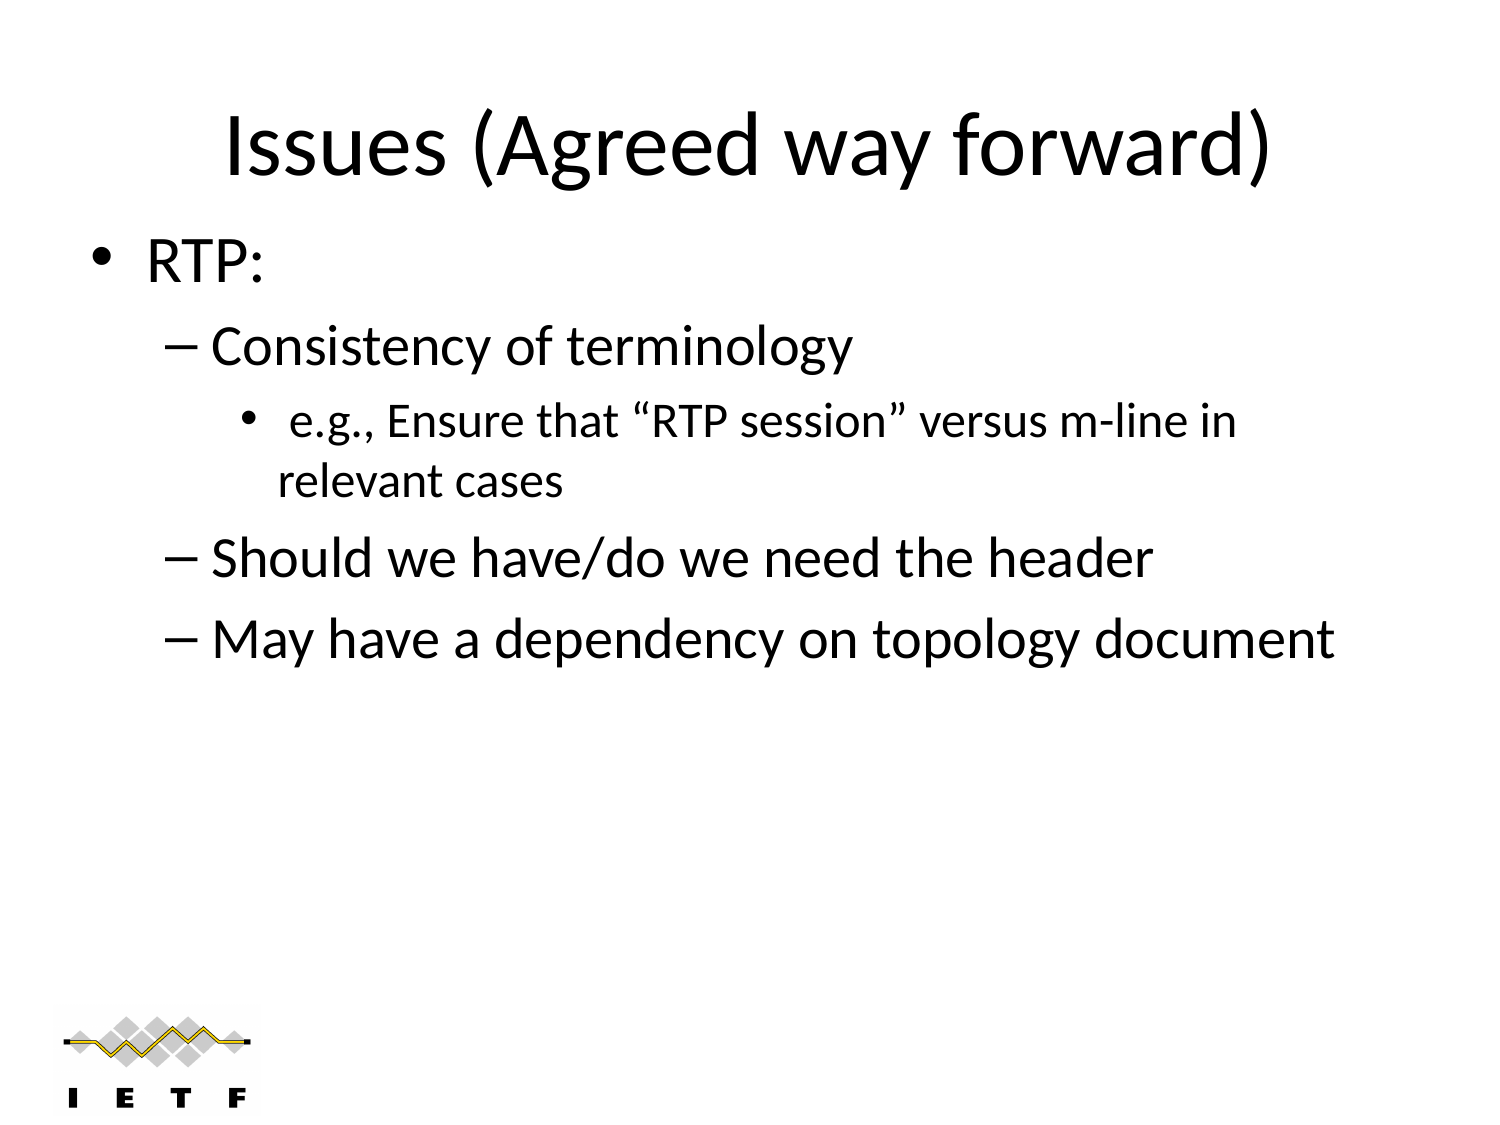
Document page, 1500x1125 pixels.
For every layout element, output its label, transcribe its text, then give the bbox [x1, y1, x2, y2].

picture [53, 1004, 261, 1116]
title Issues (Agreed way forward) [75, 45, 1425, 208]
list RTP: Consistency of terminology e.g., Ensure that “RTP session” versus m-line in relevant cases Should we have/do we need the header May have a dependency on topology document [75, 208, 1425, 1005]
